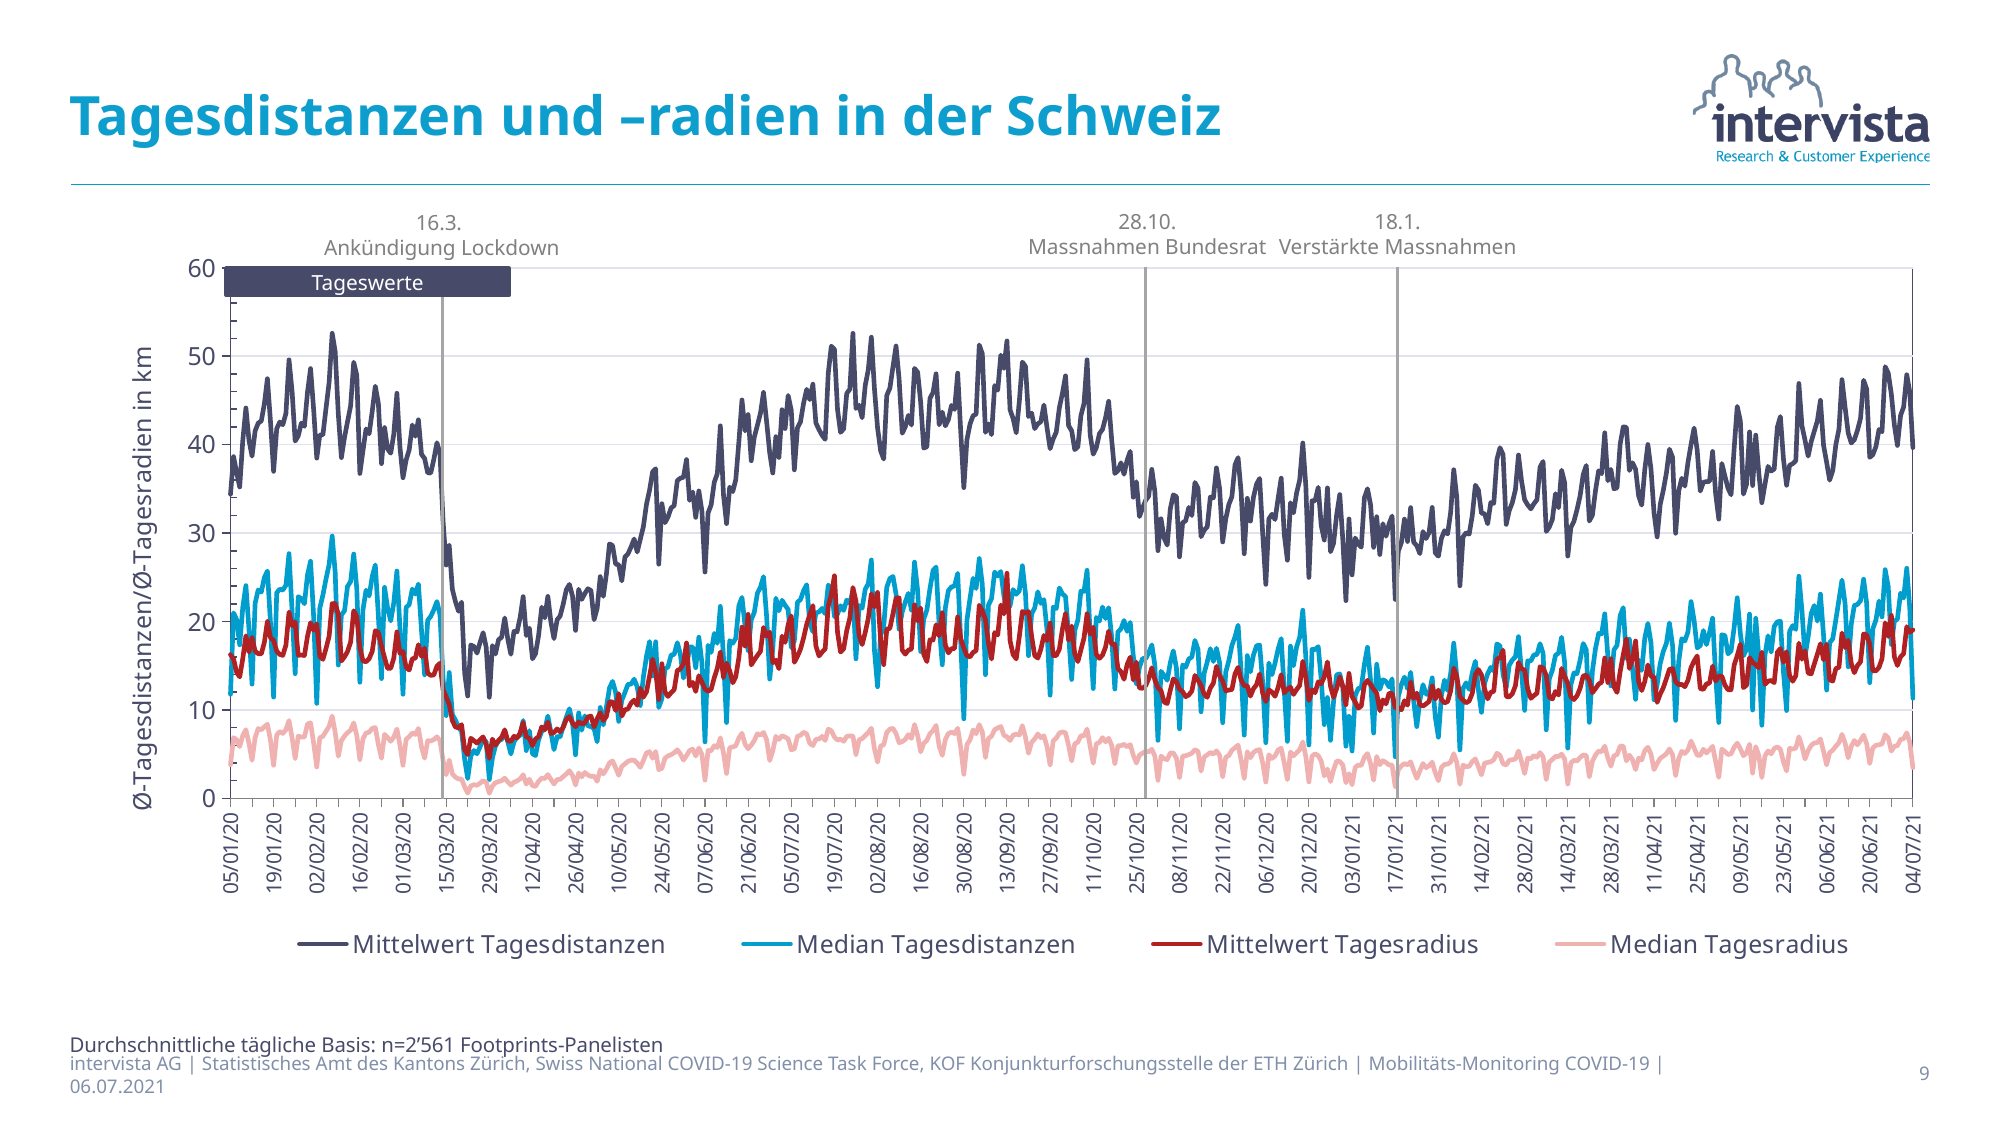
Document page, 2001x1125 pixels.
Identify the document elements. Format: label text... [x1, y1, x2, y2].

slide_number 9 [1629, 1035, 1945, 1114]
text_box 18.1. Verstärkte Massnahmen [1322, 201, 1473, 236]
text_box 28.10. Massnahmen Bundesrat [1072, 201, 1223, 236]
chart [72, 239, 1928, 972]
title Tagesdistanzen und –radien in der Schweiz [54, 43, 1630, 185]
text_box 16.3. Ankündigung Lockdown [366, 202, 517, 236]
footer intervista AG | Statistisches Amt des Kantons Zürich, Swiss National COVID-19 Science Task Force, KOF Konjunkturforschungsstelle der ETH Zürich | Mobilitäts-Monitoring COVID-19 | 06.07.2021 [54, 1065, 1629, 1114]
text_box Durchschnittliche tägliche Basis: n=2’561 Footprints-Panelisten [54, 968, 1927, 1065]
